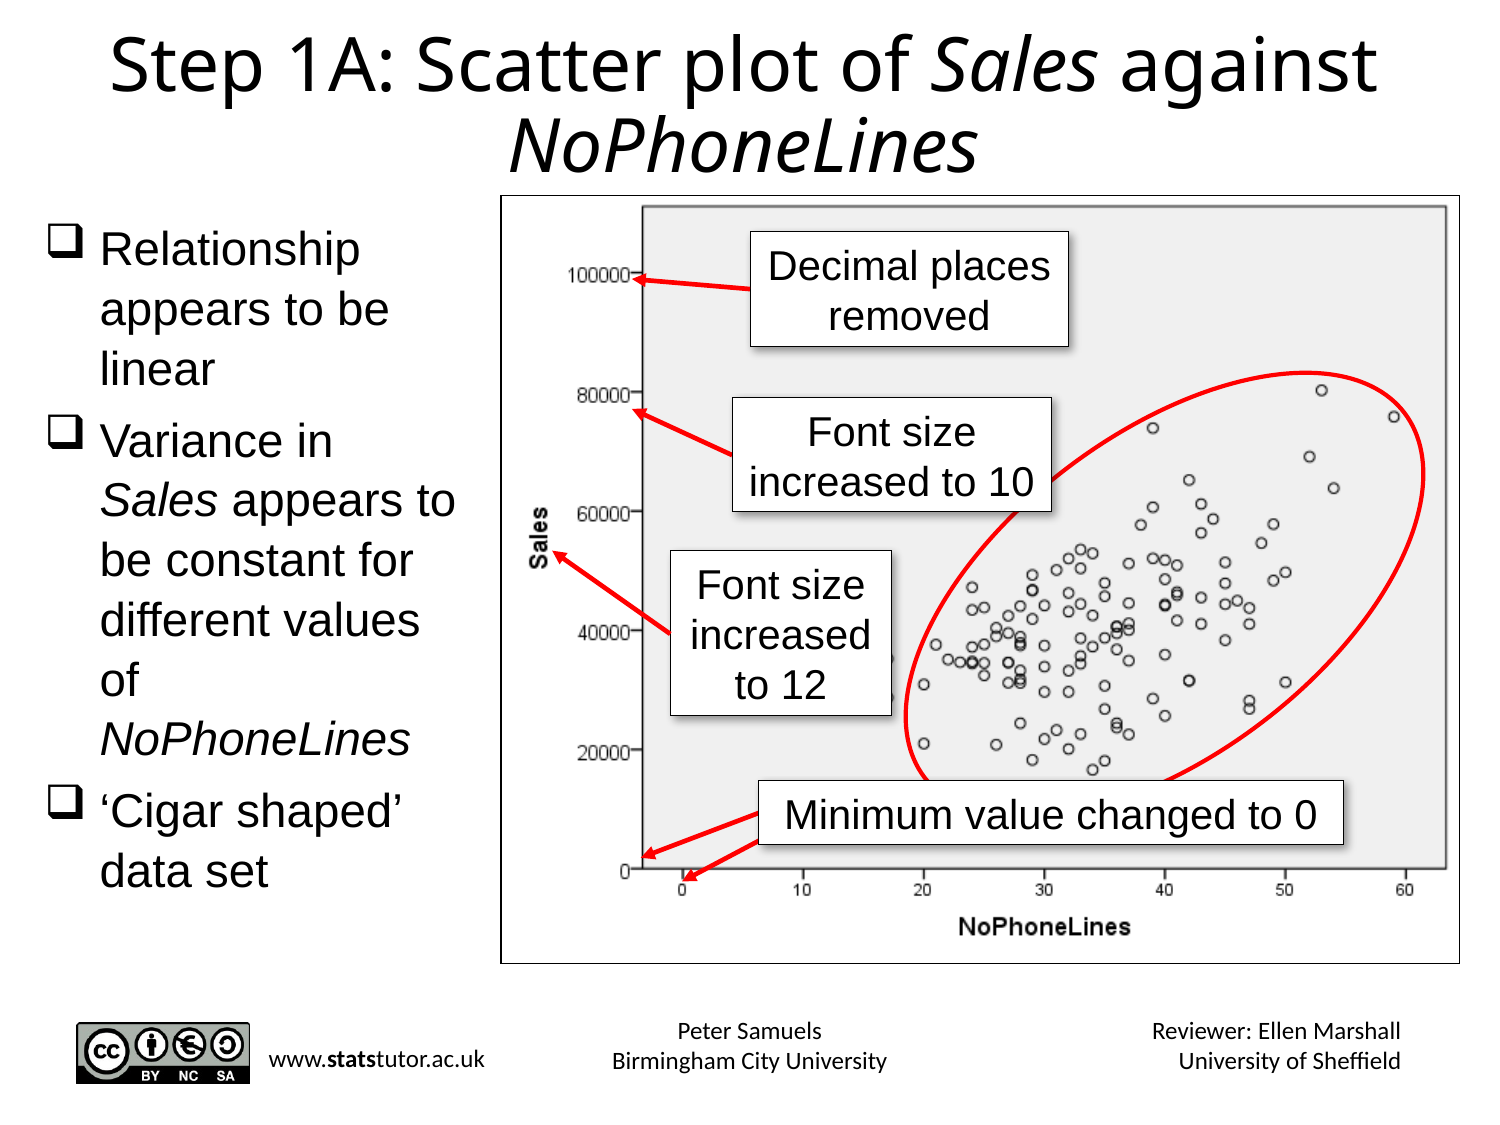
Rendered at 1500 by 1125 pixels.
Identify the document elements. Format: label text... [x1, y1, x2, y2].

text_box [681, 840, 760, 882]
text_box Peter Samuels Birmingham City University [549, 1007, 951, 1083]
text_box Reviewer: Ellen Marshall University of Sheffield [1038, 1007, 1417, 1083]
list Relationship appears to be linear Variance in Sales appears to be constant for different values of NoPhoneLines ‘Cigar shaped’ data set [29, 208, 479, 905]
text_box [640, 812, 760, 858]
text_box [631, 278, 751, 290]
title Step 1A: Scatter plot of Sales against NoPhoneLines [29, 19, 1459, 197]
picture [76, 1022, 251, 1084]
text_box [551, 550, 671, 635]
picture [501, 196, 1459, 964]
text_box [631, 408, 733, 456]
text_box www.statstutor.ac.uk [254, 1035, 573, 1080]
